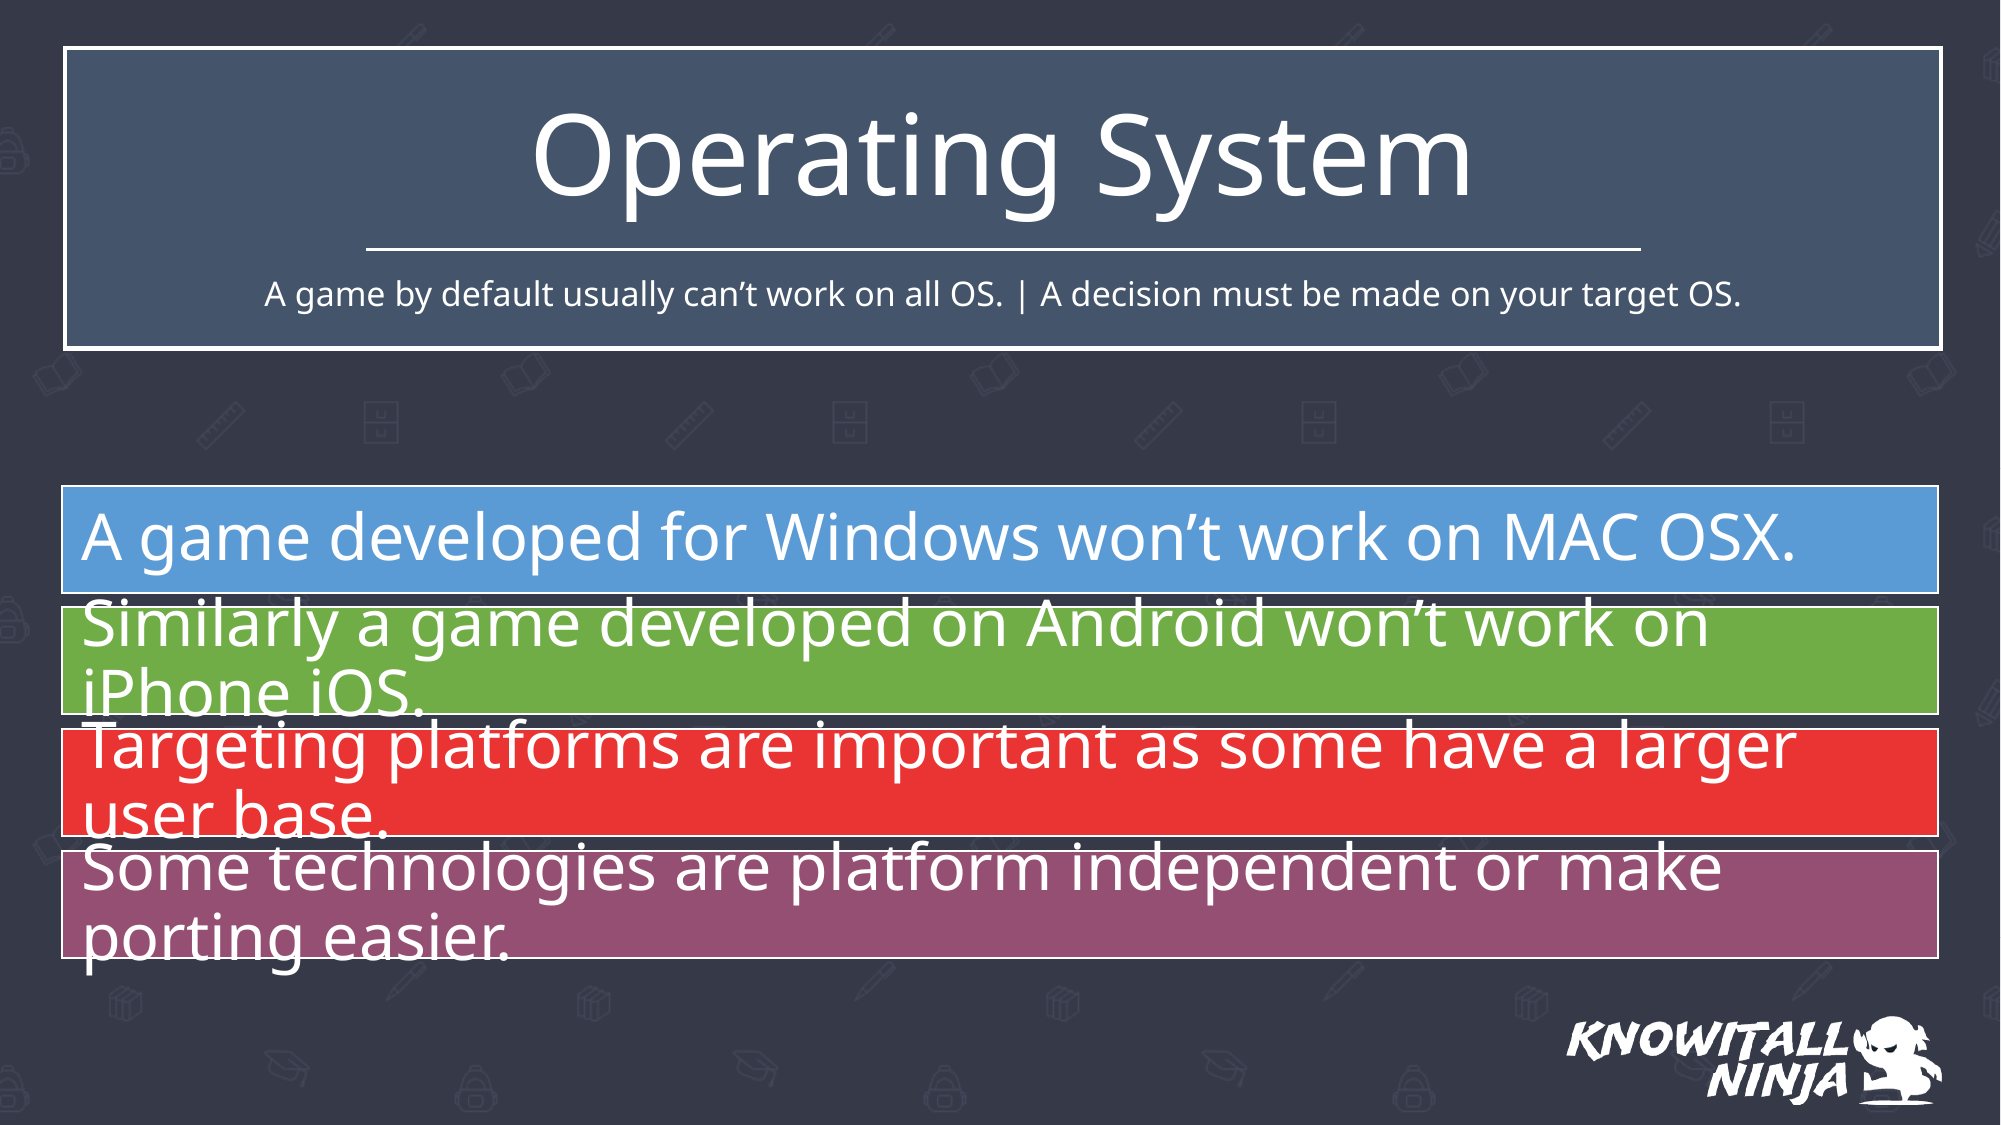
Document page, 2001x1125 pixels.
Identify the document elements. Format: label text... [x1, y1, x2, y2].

title Operating System [140, 48, 1866, 269]
picture [0, 0, 2001, 1125]
list A game by default usually can’t work on all OS. | A decision must be made on your target OS. [140, 269, 1866, 349]
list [61, 451, 1939, 992]
